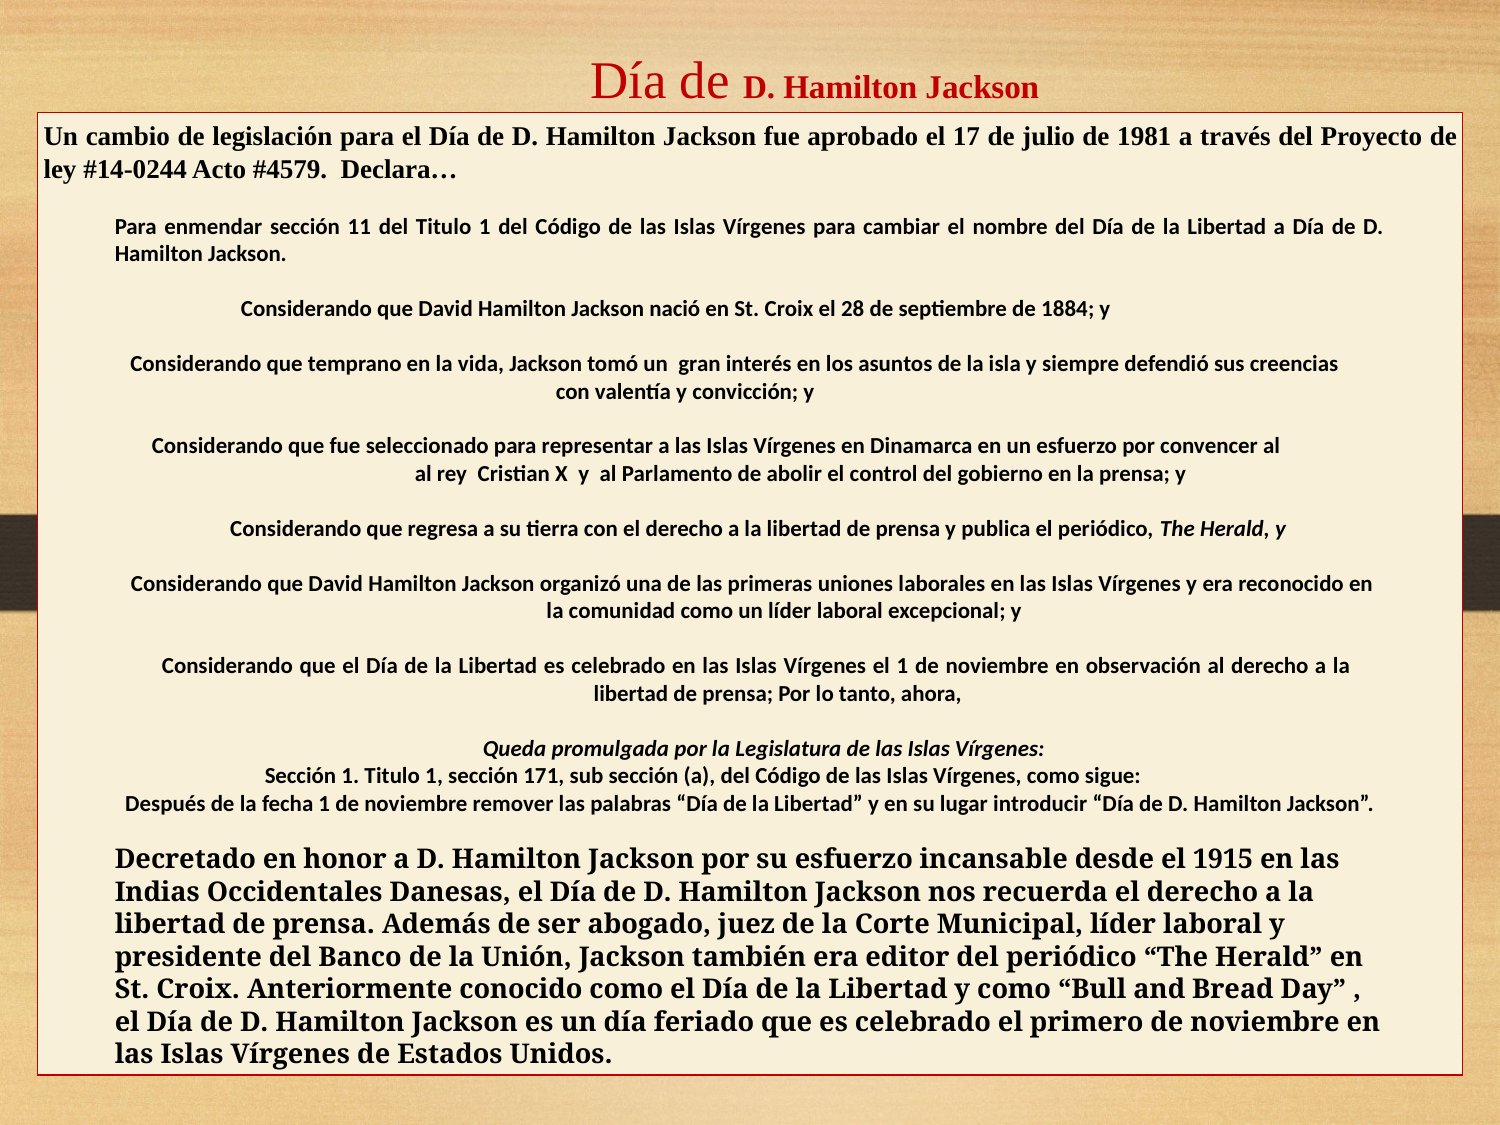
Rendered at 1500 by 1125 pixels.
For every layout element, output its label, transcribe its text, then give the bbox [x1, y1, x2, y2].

picture [0, 0, 1500, 1125]
text_box Un cambio de legislación para el Día de D. Hamilton Jackson fue aprobado el 17 de julio de 1981 a través del Proyecto de ley #14-0244 Acto #4579. Declara… [37, 112, 1463, 1075]
title Día de D. Hamilton Jackson [399, 37, 1238, 112]
text_box Para enmendar sección 11 del Titulo 1 del Código de las Islas Vírgenes para cambiar el nombre del Día de la Libertad a Día de D. Hamilton Jackson. Considerando que David Hamilton Jackson nació en St. Croix el 28 de septiembre de 1884; y Considerando que temprano en la vida, Jackson tomó un gran interés en los asuntos de la isla y siempre defendió sus creencias con valentía y convicción; y Considerando que fue seleccionado para representar a las Islas Vírgenes en Dinamarca en un esfuerzo por convencer al al rey Cristian X y al Parlamento de abolir el control del gobierno en la prensa; y Considerando que regresa a su tierra con el derecho a la libertad de prensa y publica el periódico, The Herald, y Considerando que David Hamilton Jackson organizó una de las primeras uniones laborales en las Islas Vírgenes y era reconocido en la comunidad como un líder laboral excepcional; y Considerando que el Día de la Libertad es celebrado en las Islas Vírgenes el 1 de noviembre en observación al derecho a la libertad de prensa; Por lo tanto, ahora, Queda promulgada por la Legislatura de las Islas Vírgenes: Sección 1. Titulo 1, sección 171, sub sección (a), del Código de las Islas Vírgenes, como sigue: Después de la fecha 1 de noviembre remover las palabras “Día de la Libertad” y en su lugar introducir “Día de D. Hamilton Jackson”. [99, 204, 1400, 823]
text_box Decretado en honor a D. Hamilton Jackson por su esfuerzo incansable desde el 1915 en las Indias Occidentales Danesas, el Día de D. Hamilton Jackson nos recuerda el derecho a la libertad de prensa. Además de ser abogado, juez de la Corte Municipal, líder laboral y presidente del Banco de la Unión, Jackson también era editor del periódico “The Herald” en St. Croix. Anteriormente conocido como el Día de la Libertad y como “Bull and Bread Day” , el Día de D. Hamilton Jackson es un día feriado que es celebrado el primero de noviembre en las Islas Vírgenes de Estados Unidos. [99, 834, 1400, 1077]
